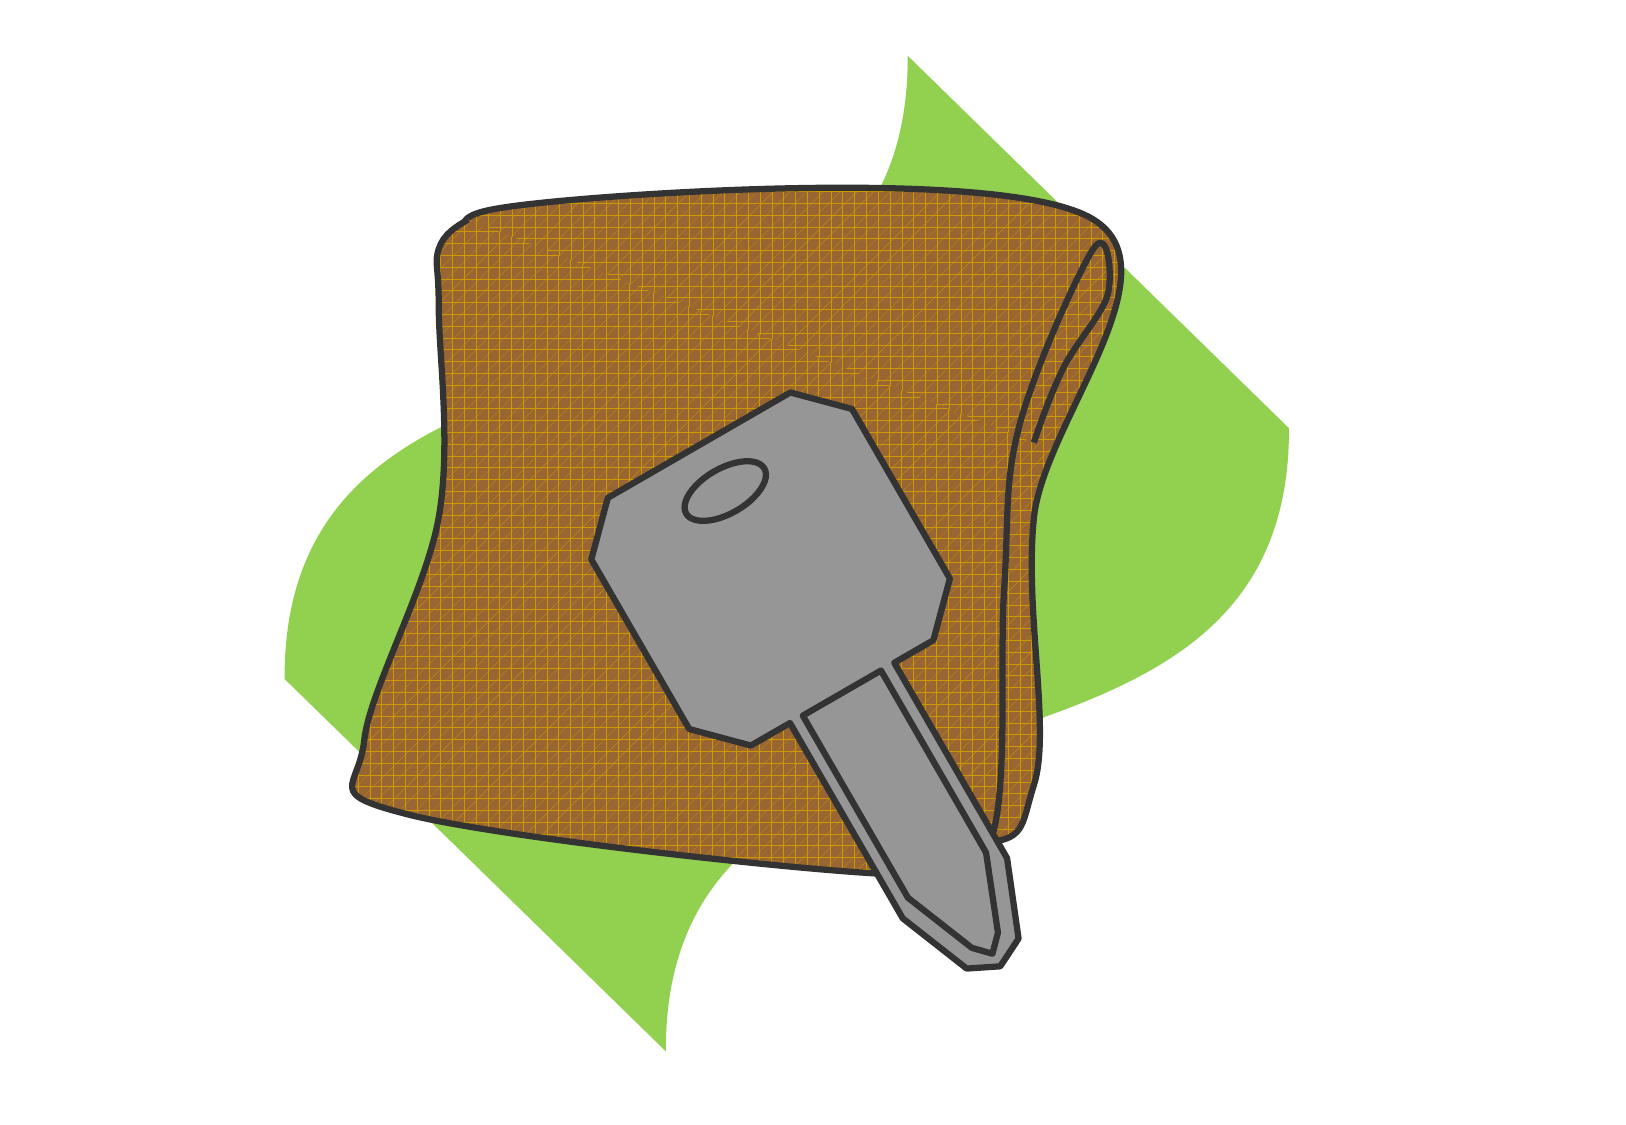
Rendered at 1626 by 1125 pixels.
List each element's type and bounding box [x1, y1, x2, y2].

text_box [322, 167, 1231, 1008]
